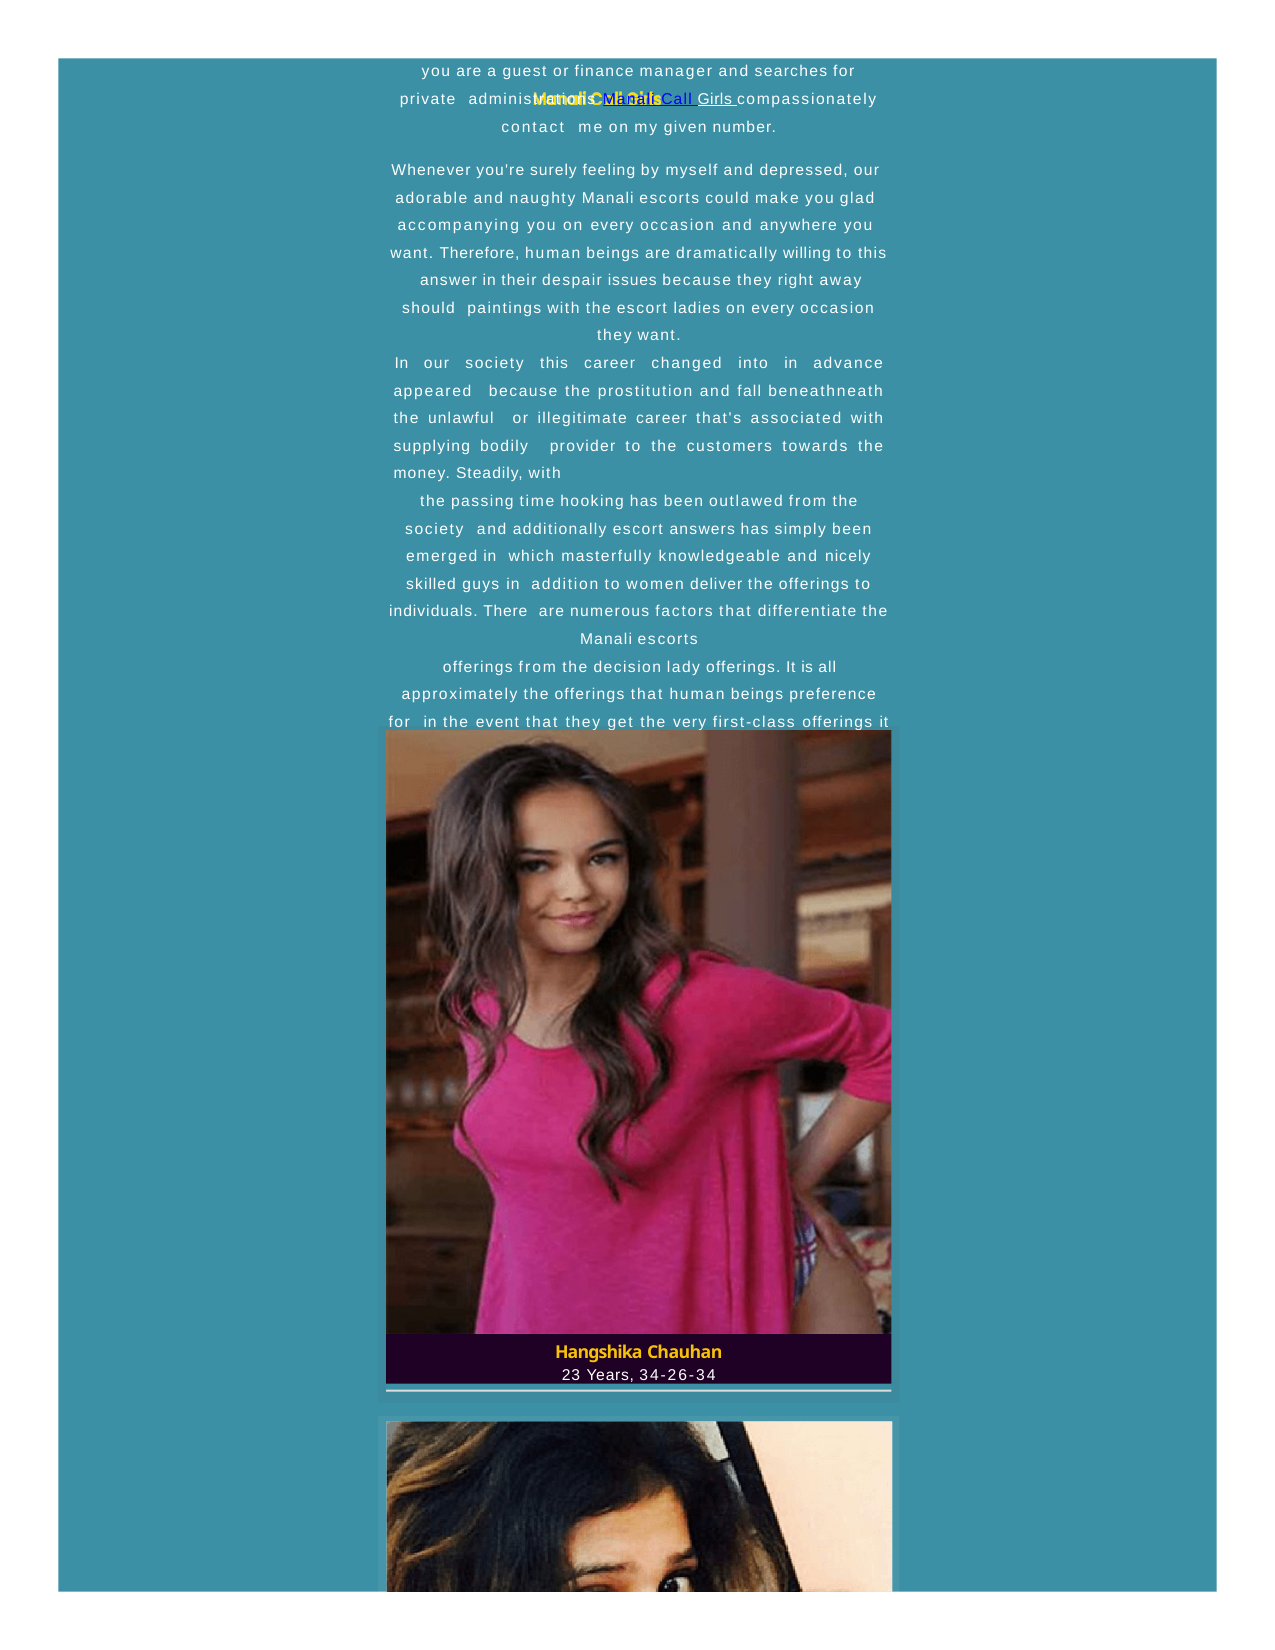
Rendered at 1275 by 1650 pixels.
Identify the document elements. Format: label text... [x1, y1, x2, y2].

text_box you are a guest or finance manager and searches for private administrations Manali Call Girls compassionately contact me on my given number. Whenever you're surely feeling by myself and depressed, our adorable and naughty Manali escorts could make you glad accompanying you on every occasion and anywhere you want. Therefore, human beings are dramatically willing to this answer in their despair issues because they right away should paintings with the escort ladies on every occasion they want. In our society this career changed into in advance appeared because the prostitution and fall beneathneath the unlawful or illegitimate career that's associated with supplying bodily provider to the customers towards the money. Steadily, with the passing time hooking has been outlawed from the society and additionally escort answers has simply been emerged in which masterfully knowledgeable and nicely skilled guys in addition to women deliver the offerings to individuals. There are numerous factors that differentiate the Manali escorts offerings from the decision lady offerings. It is all approximately the offerings that human beings preference for in the event that they get the very first-class offerings it implies they're happy with the provider offering. [385, 50, 892, 724]
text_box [377, 725, 900, 1403]
text_box [378, 1416, 900, 1592]
